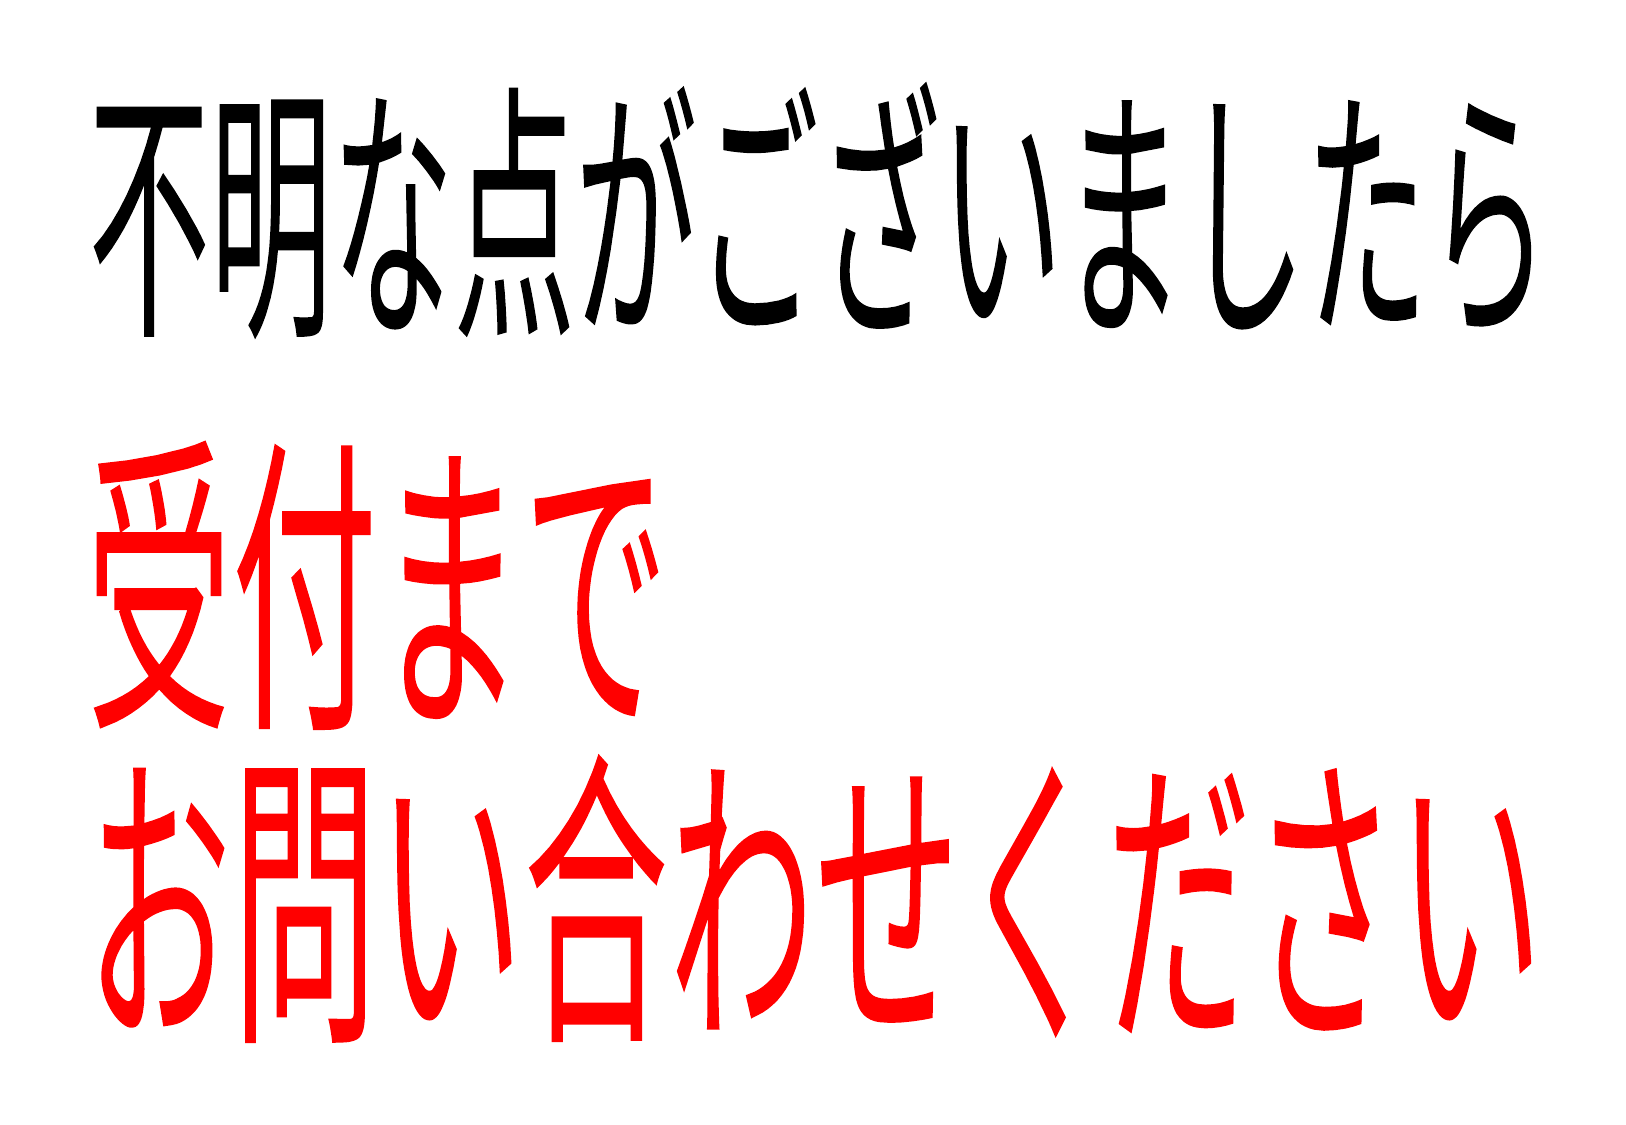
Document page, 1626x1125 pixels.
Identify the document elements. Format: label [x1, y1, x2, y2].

text_box [93, 81, 1532, 1044]
